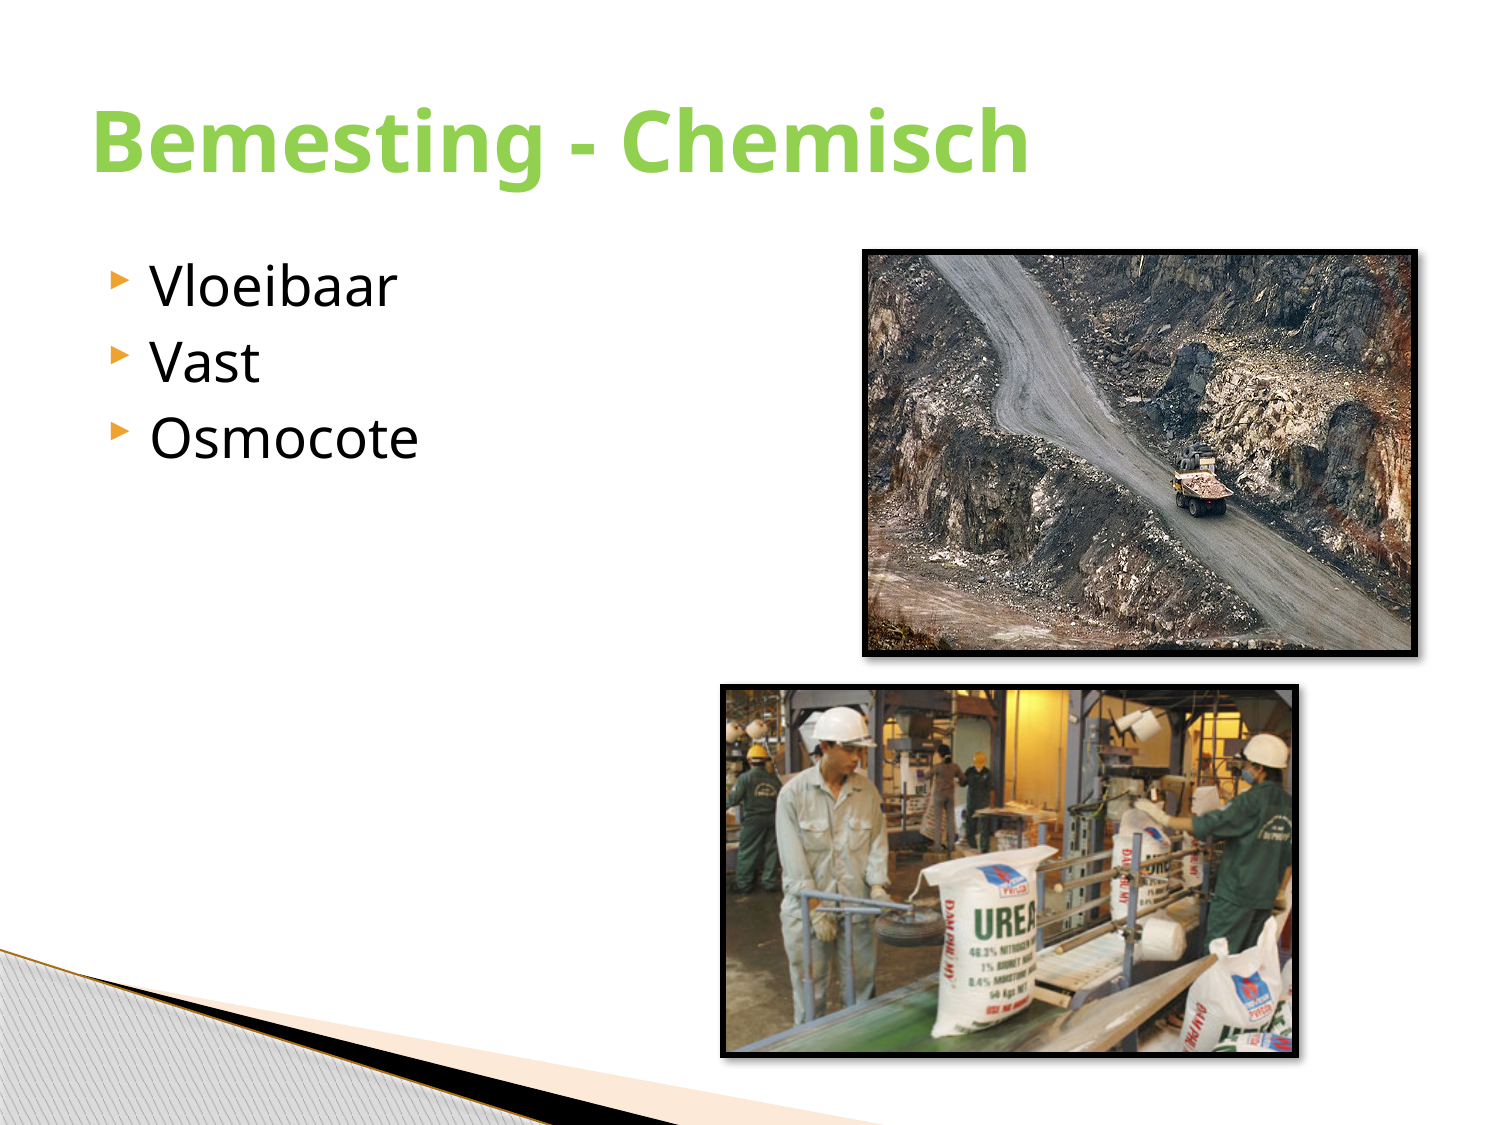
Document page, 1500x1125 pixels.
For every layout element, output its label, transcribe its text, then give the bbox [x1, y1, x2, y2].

picture [726, 689, 1293, 1053]
title Bemesting - Chemisch [75, 45, 1425, 233]
picture [867, 255, 1412, 651]
list Vloeibaar Vast Osmocote [75, 243, 1425, 986]
